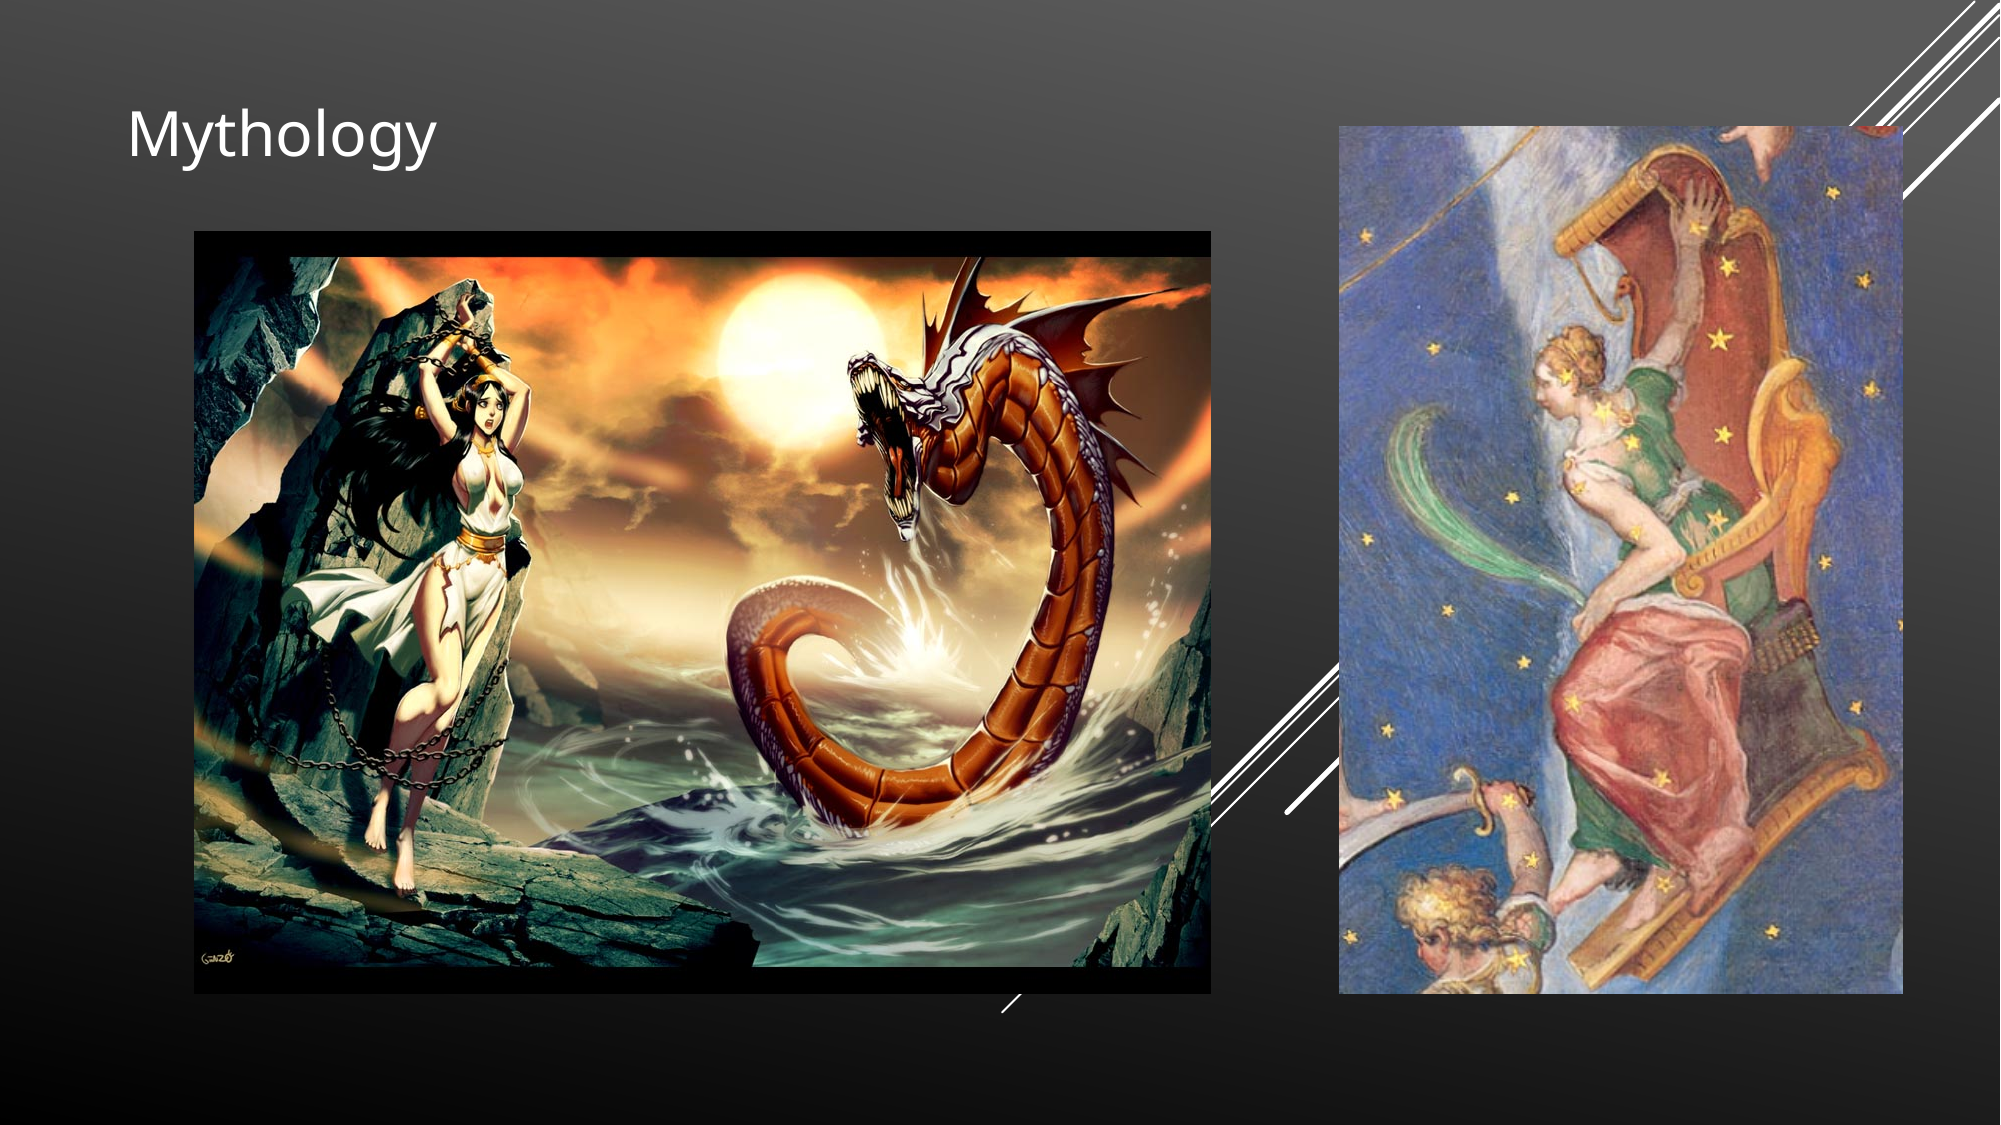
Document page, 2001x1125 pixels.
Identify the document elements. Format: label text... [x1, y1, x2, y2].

text_box Mythology [111, 86, 1074, 177]
picture [1339, 126, 1903, 995]
picture [194, 231, 1211, 995]
